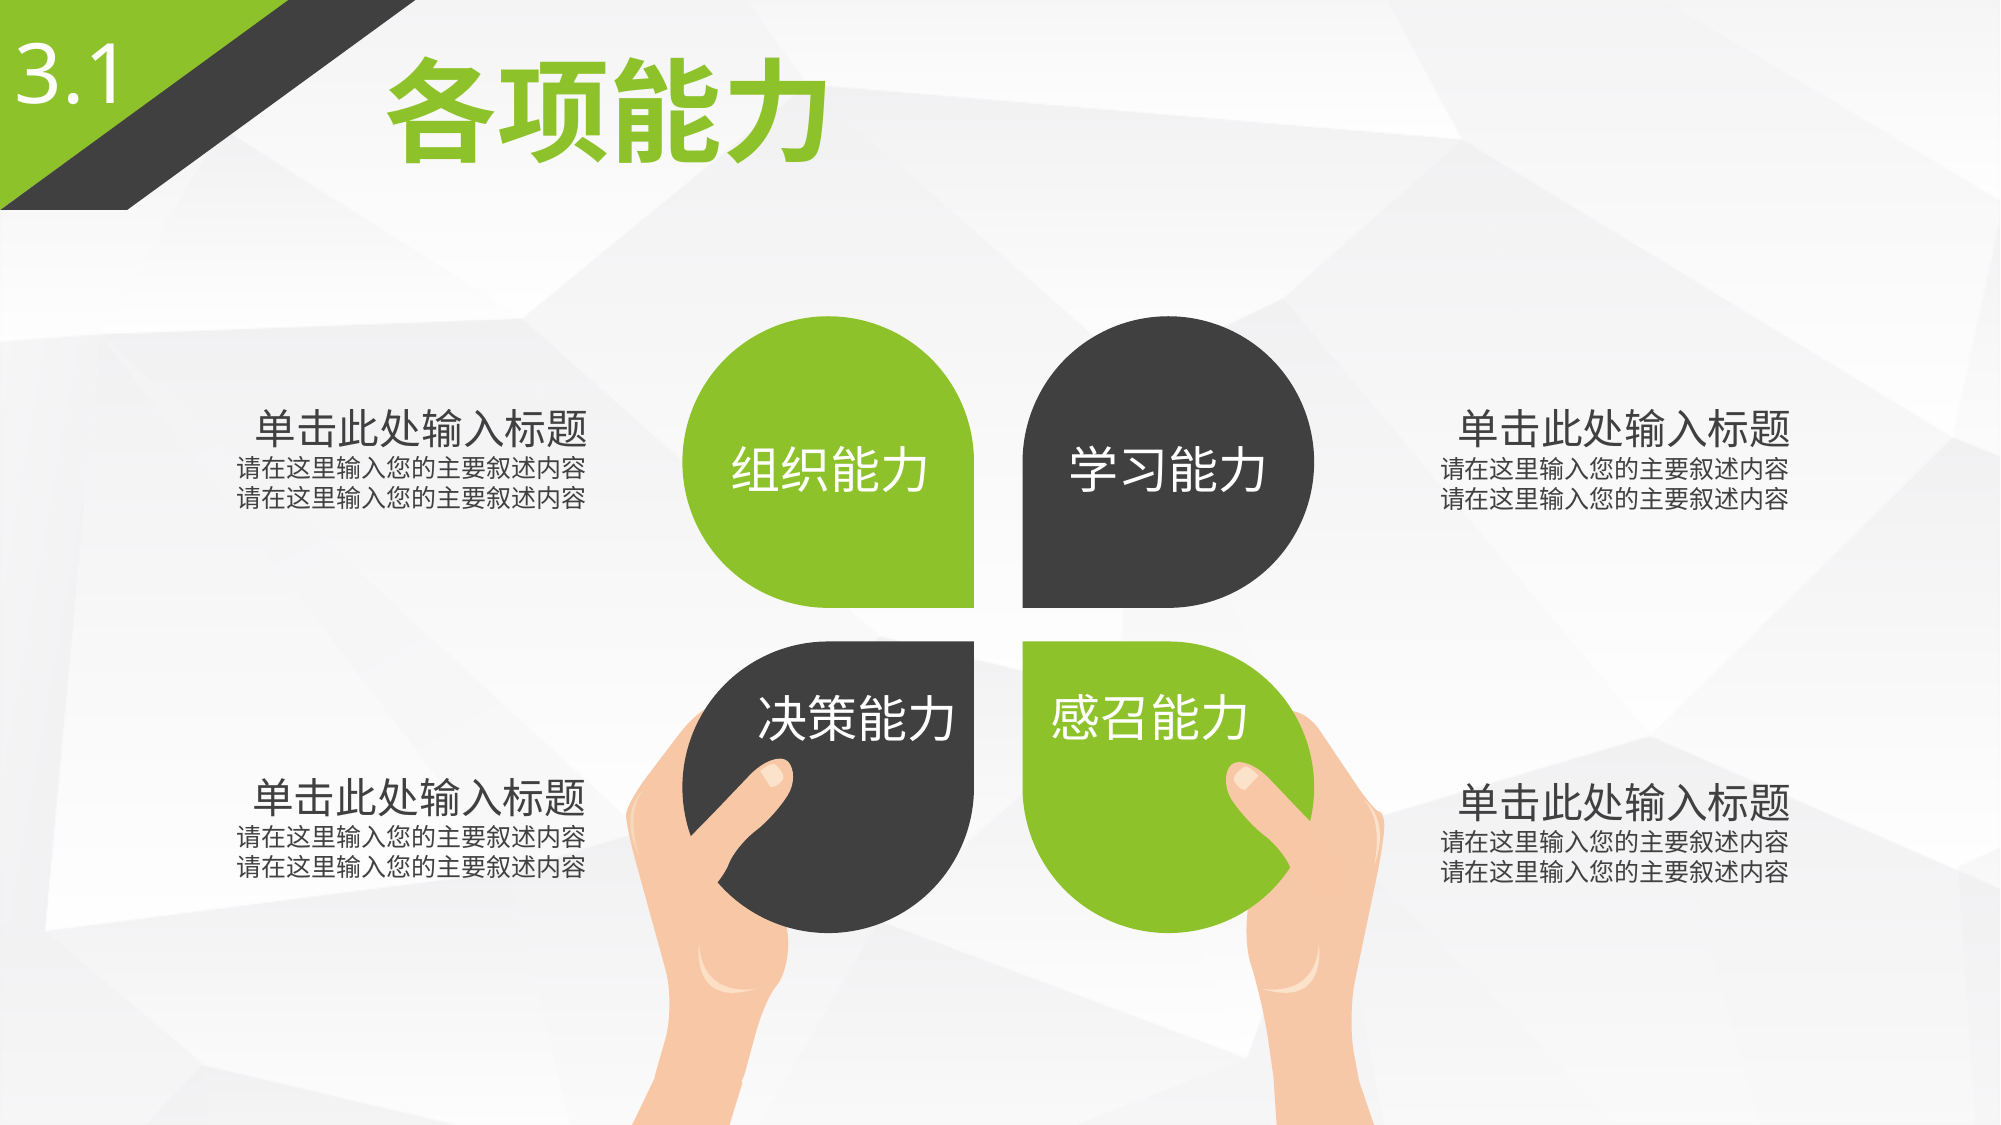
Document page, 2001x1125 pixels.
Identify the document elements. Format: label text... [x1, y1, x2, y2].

text_box 单击此处输入标题 请在这里输入您的主要叙述内容 请在这里输入您的主要叙述内容 [222, 764, 602, 979]
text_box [1022, 641, 1392, 1125]
picture [0, 0, 2001, 1125]
text_box 单击此处输入标题 请在这里输入您的主要叙述内容 请在这里输入您的主要叙述内容 [1425, 396, 1807, 601]
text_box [1022, 316, 1315, 608]
text_box [0, 0, 285, 101]
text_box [611, 641, 974, 1125]
text_box [0, 128, 109, 208]
text_box 单击此处输入标题 请在这里输入您的主要叙述内容 请在这里输入您的主要叙述内容 [1425, 769, 1807, 974]
text_box [0, 0, 418, 211]
text_box 3.1 [0, 13, 147, 128]
text_box 各项能力 [373, 34, 1068, 182]
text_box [682, 316, 974, 608]
text_box 单击此处输入标题 请在这里输入您的主要叙述内容 请在这里输入您的主要叙述内容 [222, 395, 604, 601]
